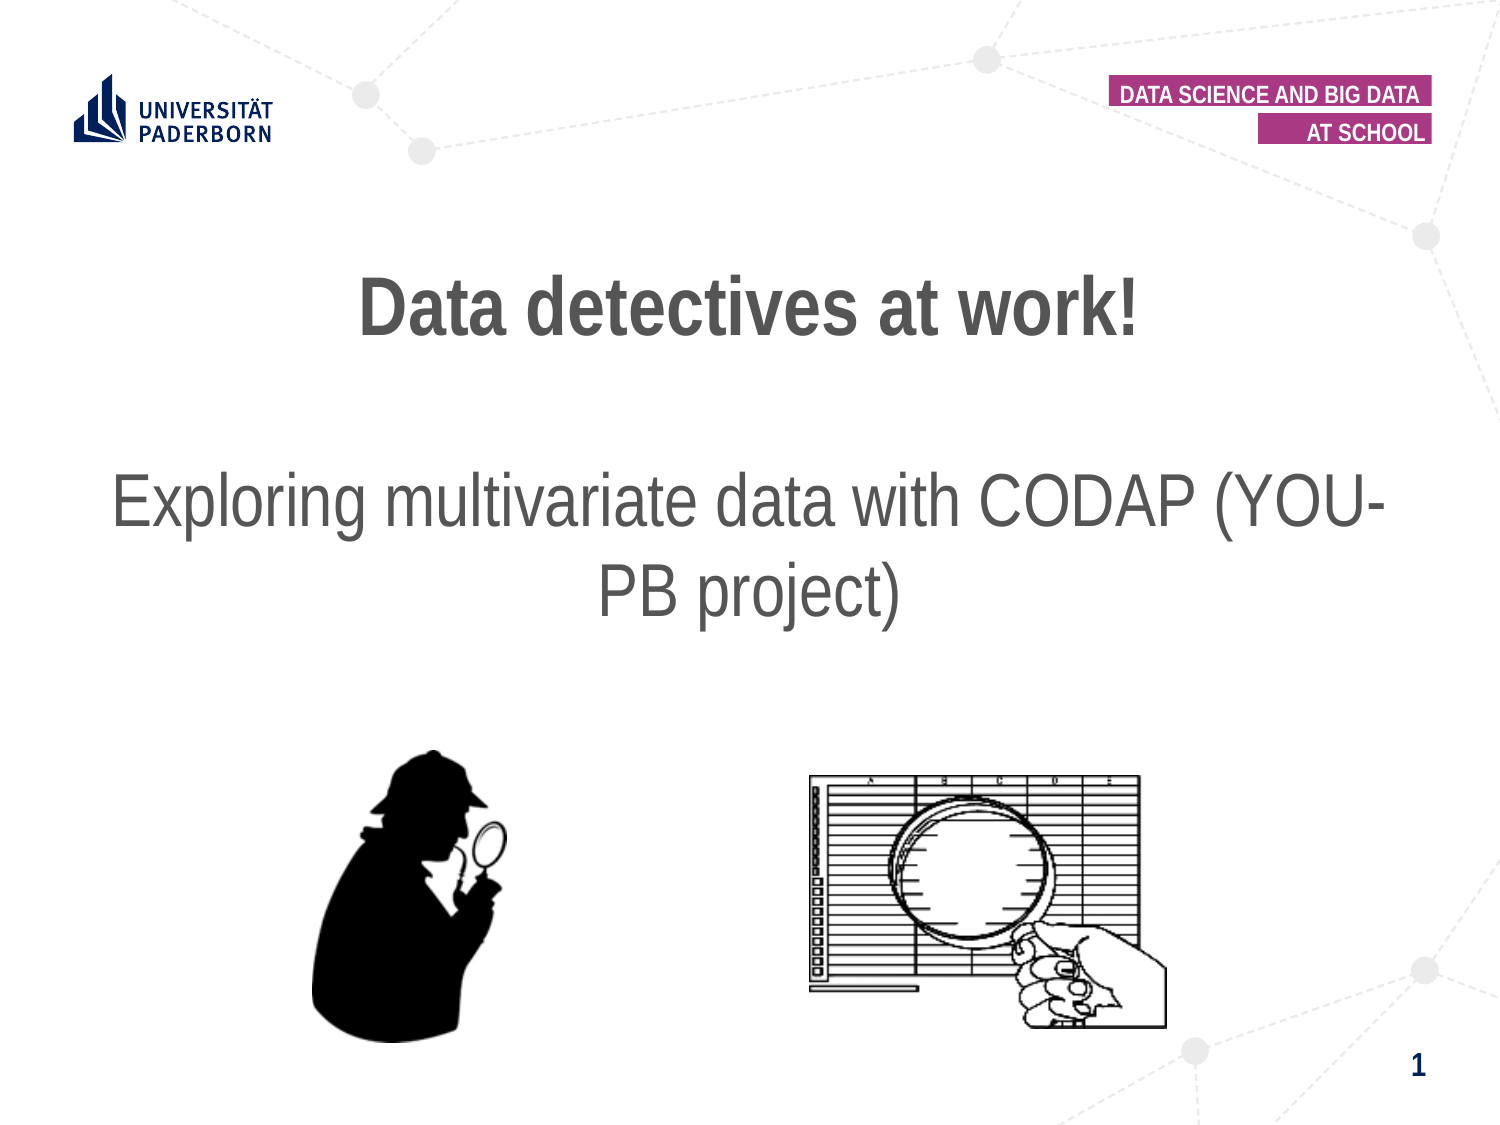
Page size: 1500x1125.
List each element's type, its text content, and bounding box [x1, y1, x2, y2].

list Data science and big data [1108, 75, 1432, 106]
list Data detectives at work! Exploring multivariate data with CODAP (YOU-PB project) [73, 251, 1427, 846]
slide_number 1 [1308, 1042, 1427, 1091]
picture [312, 750, 507, 1043]
list At school [1258, 113, 1432, 144]
picture [808, 775, 1167, 1029]
